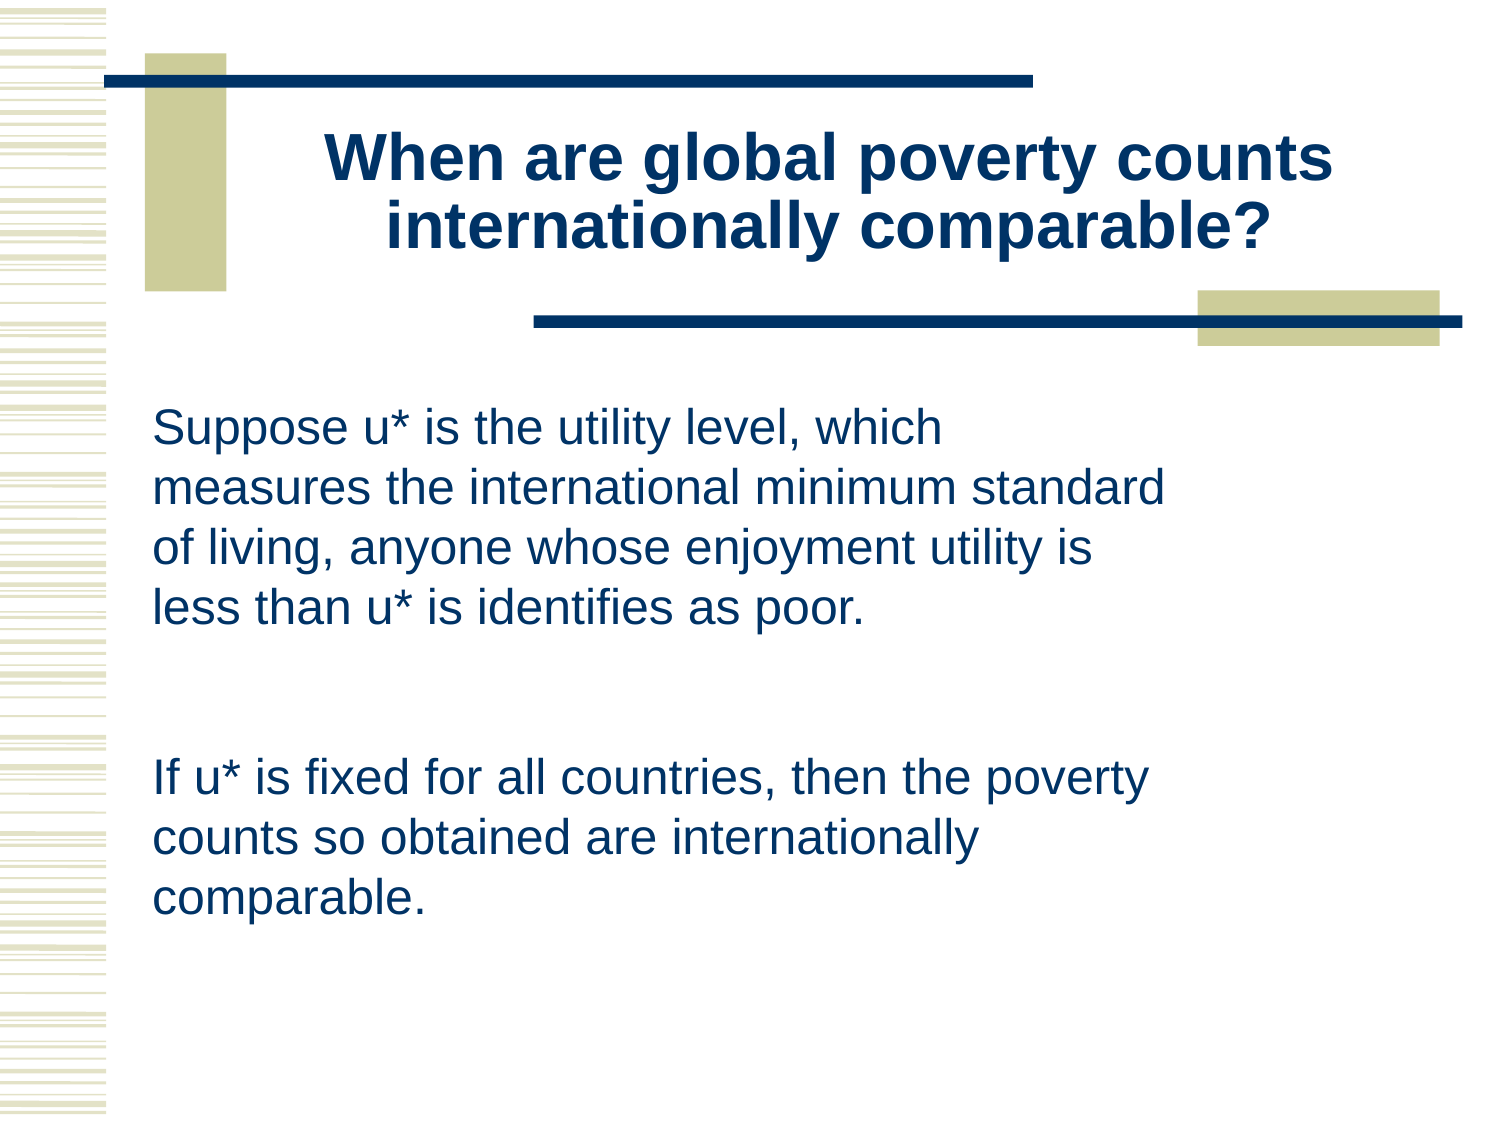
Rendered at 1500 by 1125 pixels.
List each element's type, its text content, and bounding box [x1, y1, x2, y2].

title When are global poverty counts internationally comparable? [224, 99, 1436, 288]
text_box Suppose u* is the utility level, which measures the international minimum standard of living, anyone whose enjoyment utility is less than u* is identifies as poor. If u* is fixed for all countries, then the poverty counts so obtained are internationally comparable. [137, 387, 1188, 933]
